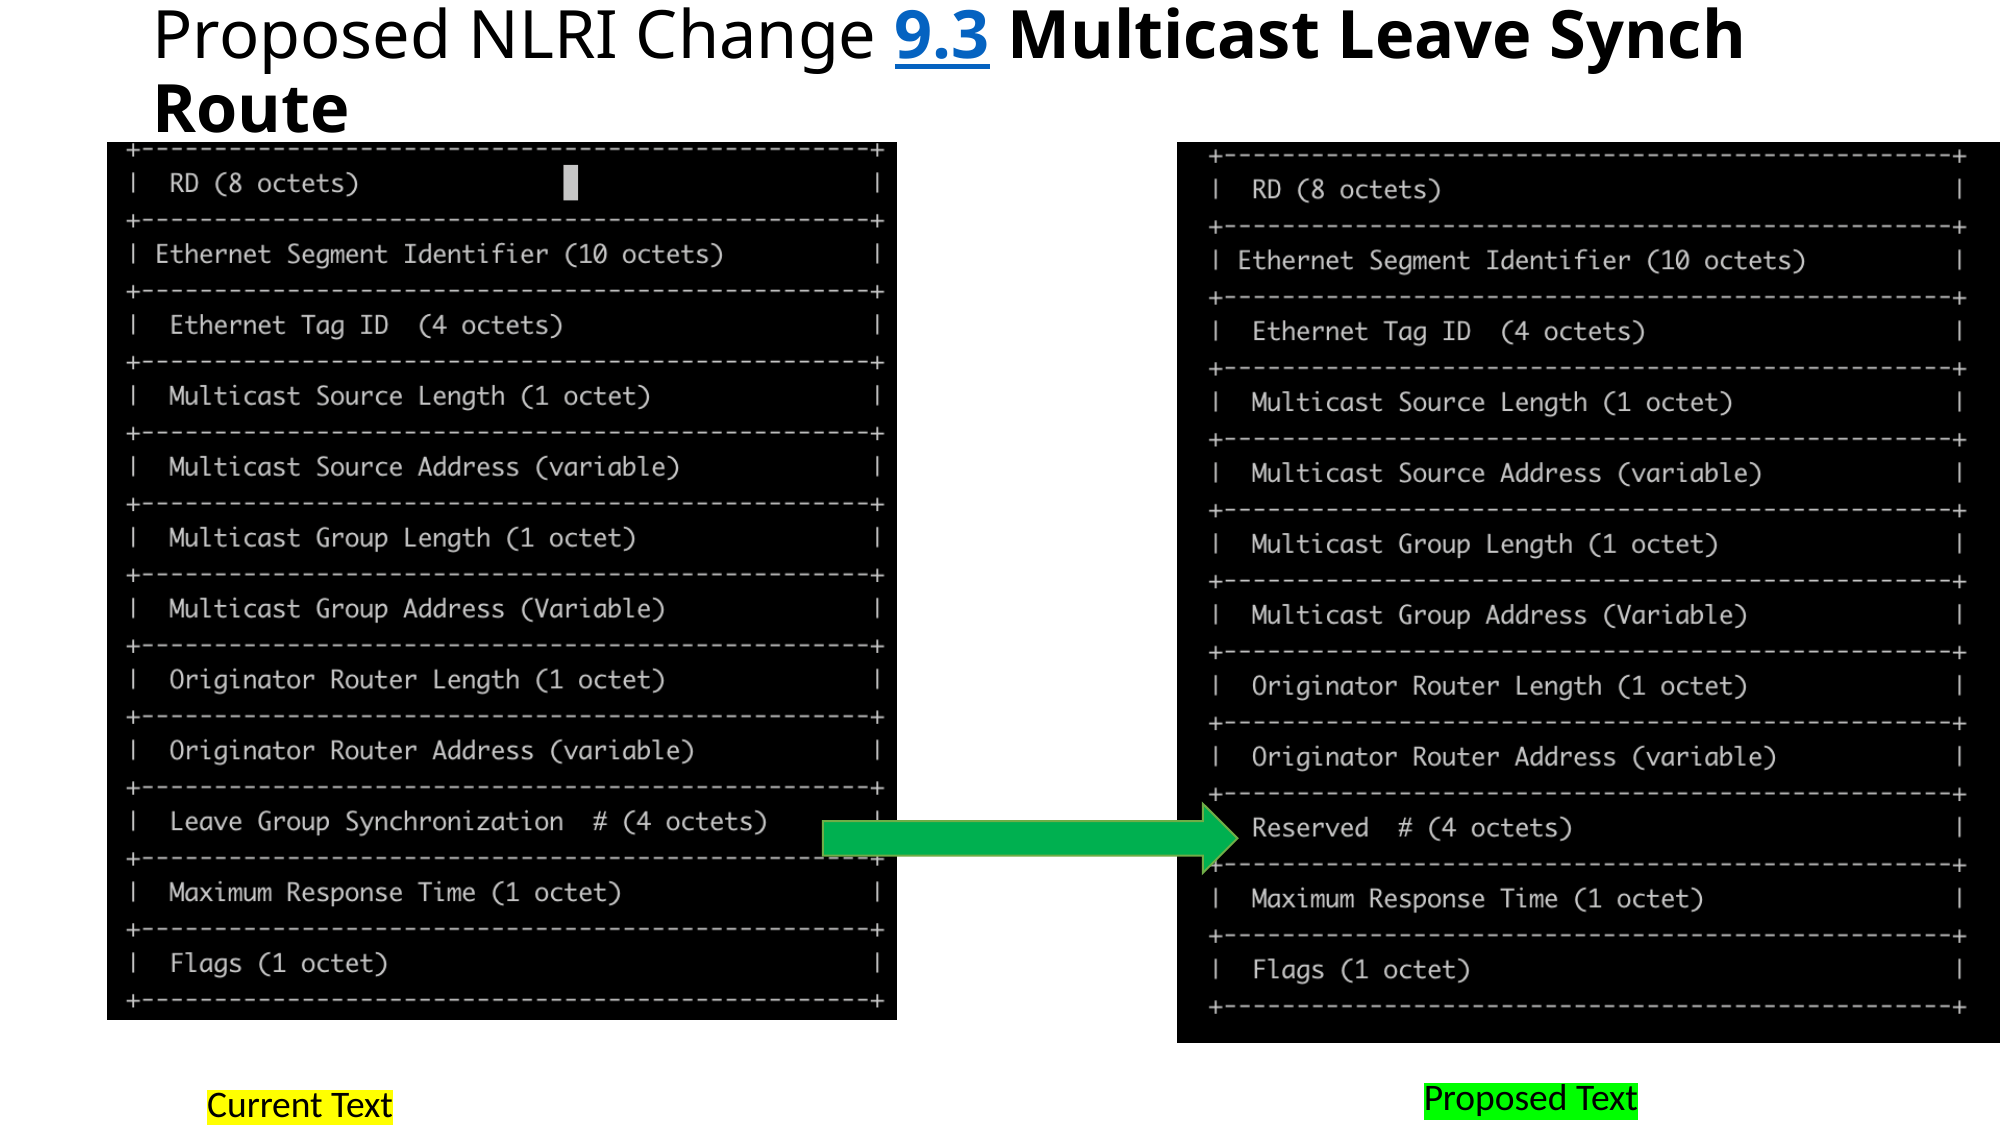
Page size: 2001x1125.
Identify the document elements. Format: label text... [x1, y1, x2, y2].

text_box [897, 820, 1177, 857]
picture [1177, 142, 2000, 1043]
text_box Proposed Text [1408, 1066, 1660, 1125]
picture [106, 142, 897, 1020]
text_box Current Text [192, 1072, 444, 1125]
title Proposed NLRI Change 9.3 Multicast Leave Synch Route [137, 75, 1863, 209]
